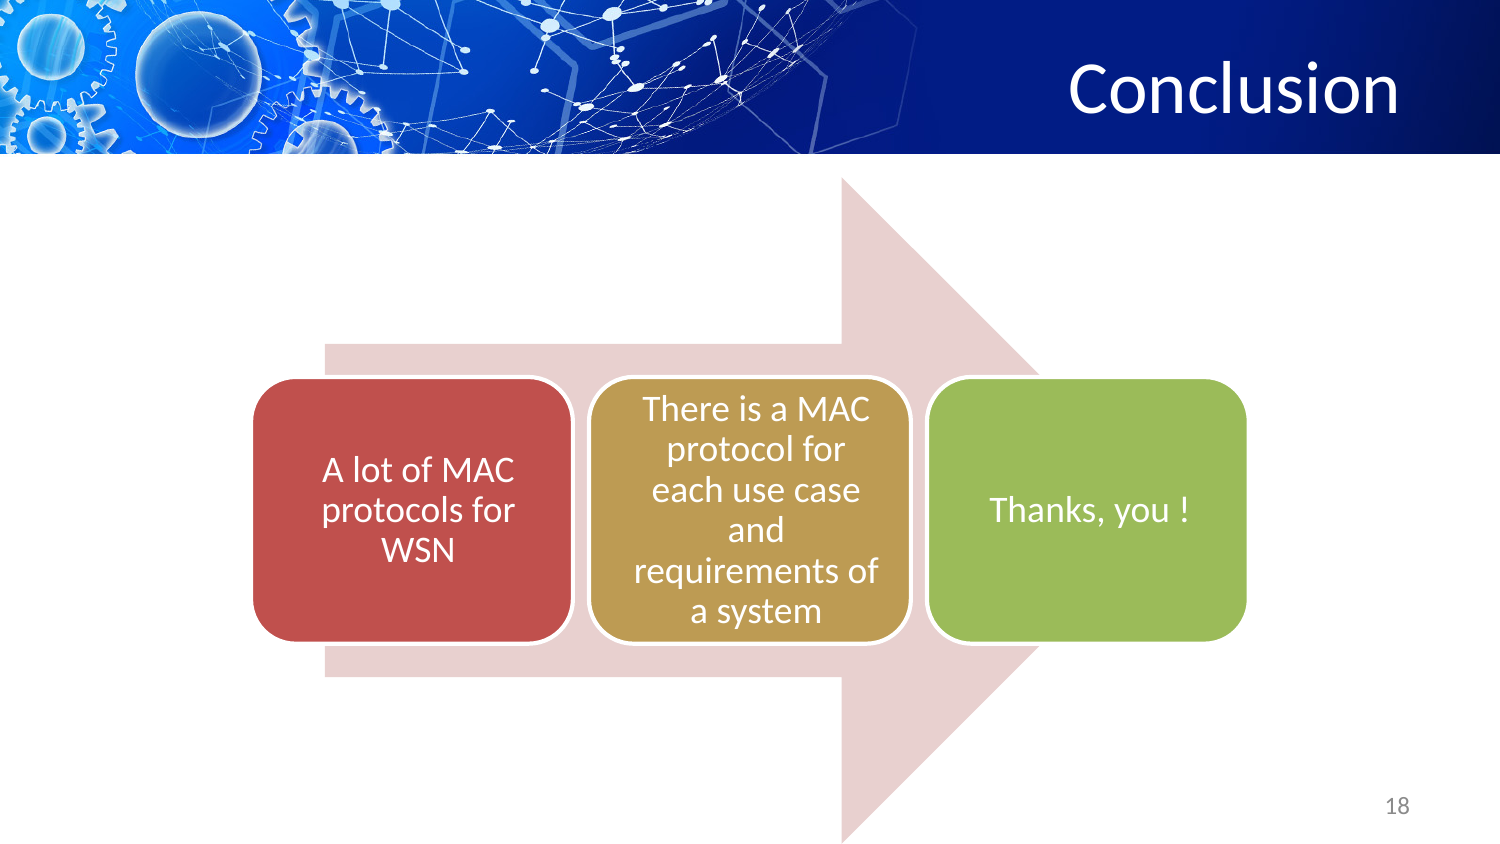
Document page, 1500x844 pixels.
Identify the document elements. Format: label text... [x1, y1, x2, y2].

picture [0, 0, 1500, 844]
slide_number 18 [1254, 782, 1425, 827]
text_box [249, 176, 1251, 844]
title Conclusion [78, 21, 1434, 147]
